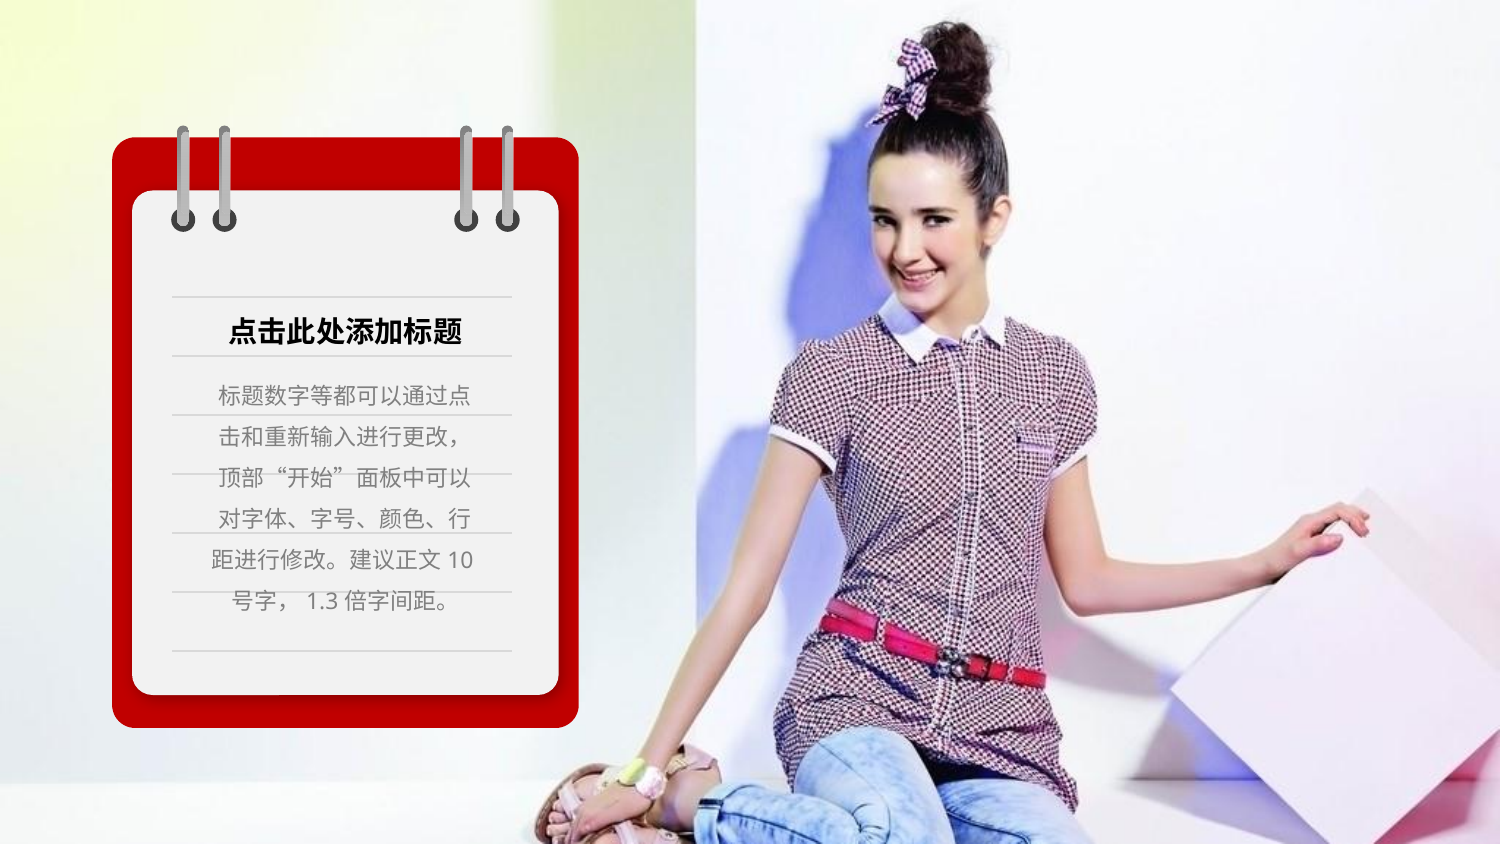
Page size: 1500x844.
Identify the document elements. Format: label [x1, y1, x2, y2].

text_box [111, 125, 579, 729]
picture [0, 0, 1500, 844]
